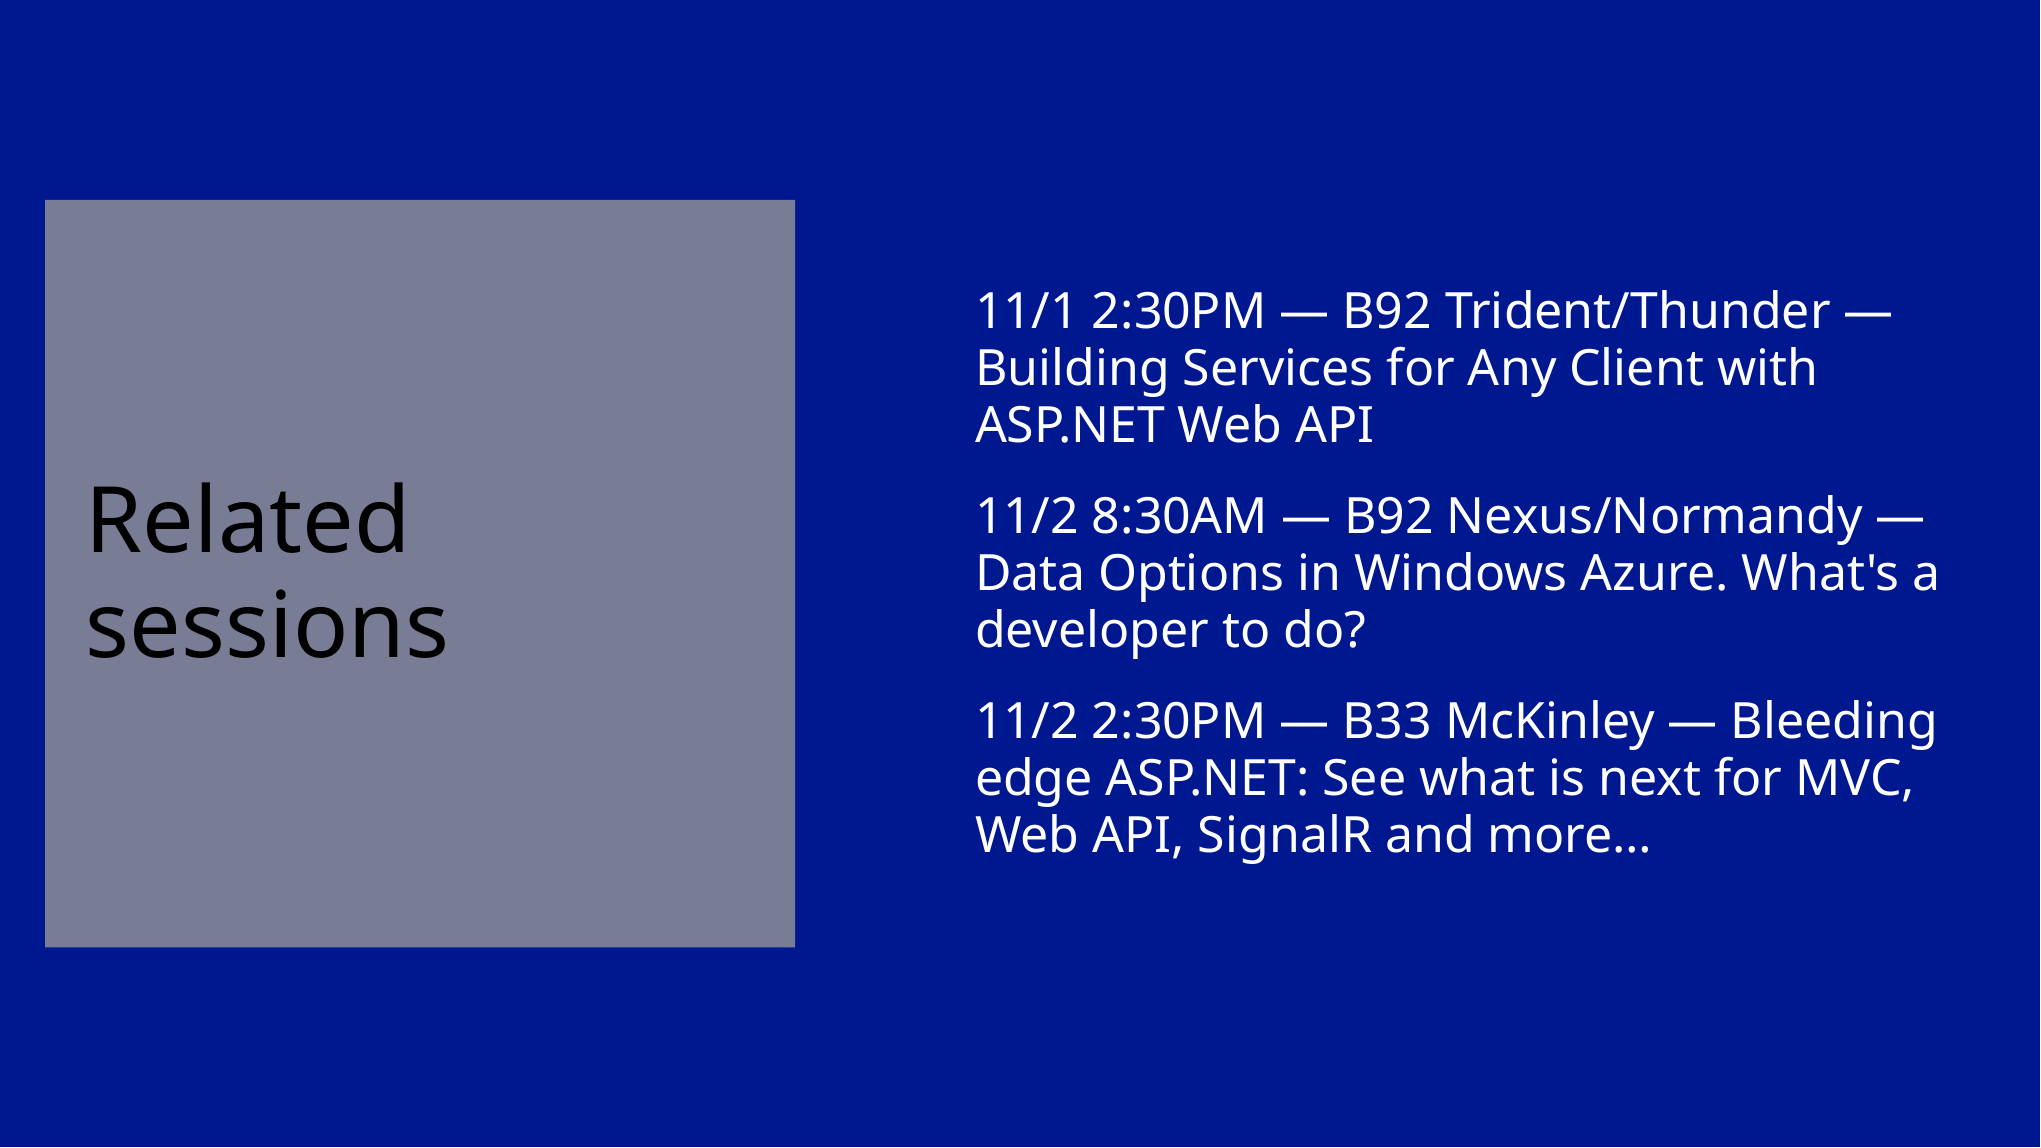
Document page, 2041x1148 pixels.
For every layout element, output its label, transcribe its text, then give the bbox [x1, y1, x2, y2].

title Related sessions [45, 199, 796, 948]
list 11/1 2:30PM — B92 Trident/Thunder — Building Services for Any Client with ASP.NET Web API 11/2 8:30AM — B92 Nexus/Normandy — Data Options in Windows Azure. What's a developer to do? 11/2 2:30PM — B33 McKinley — Bleeding edge ASP.NET: See what is next for MVC, Web API, SignalR and more… [945, 498, 2033, 649]
